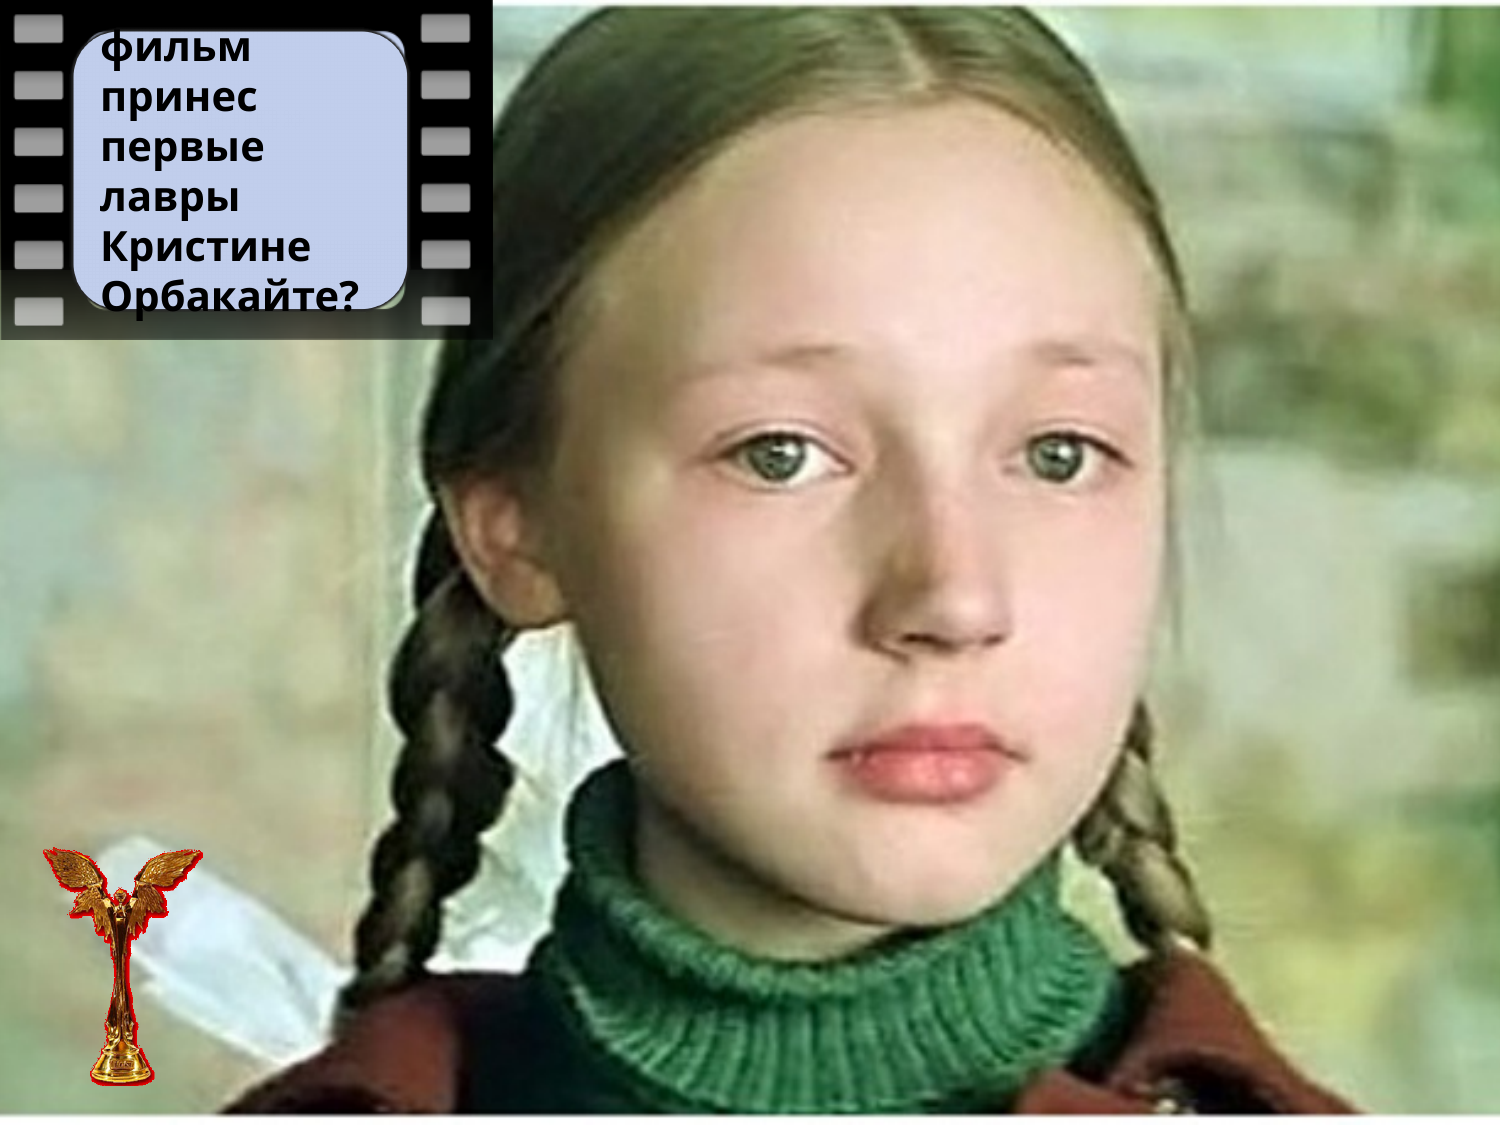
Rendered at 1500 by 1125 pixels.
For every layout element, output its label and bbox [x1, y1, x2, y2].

text_box [0, 0, 493, 341]
picture [0, 0, 1500, 1125]
